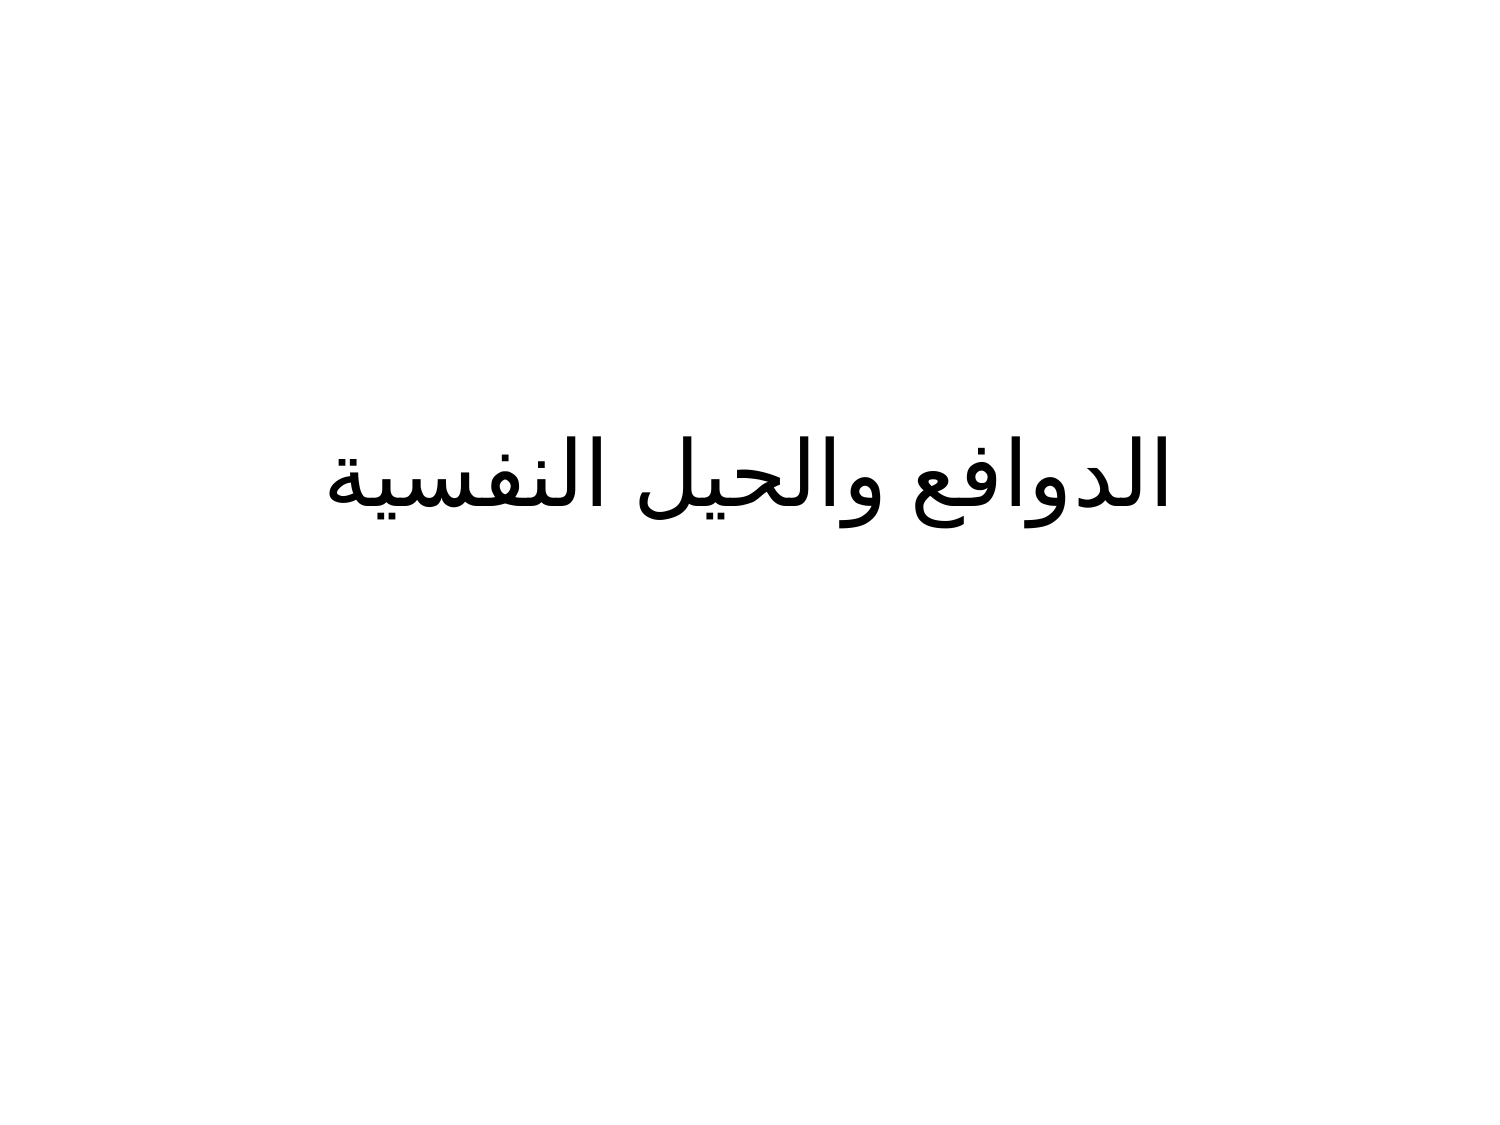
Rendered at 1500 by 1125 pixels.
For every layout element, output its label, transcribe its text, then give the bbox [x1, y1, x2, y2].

title الدوافع والحيل النفسية [112, 349, 1388, 591]
